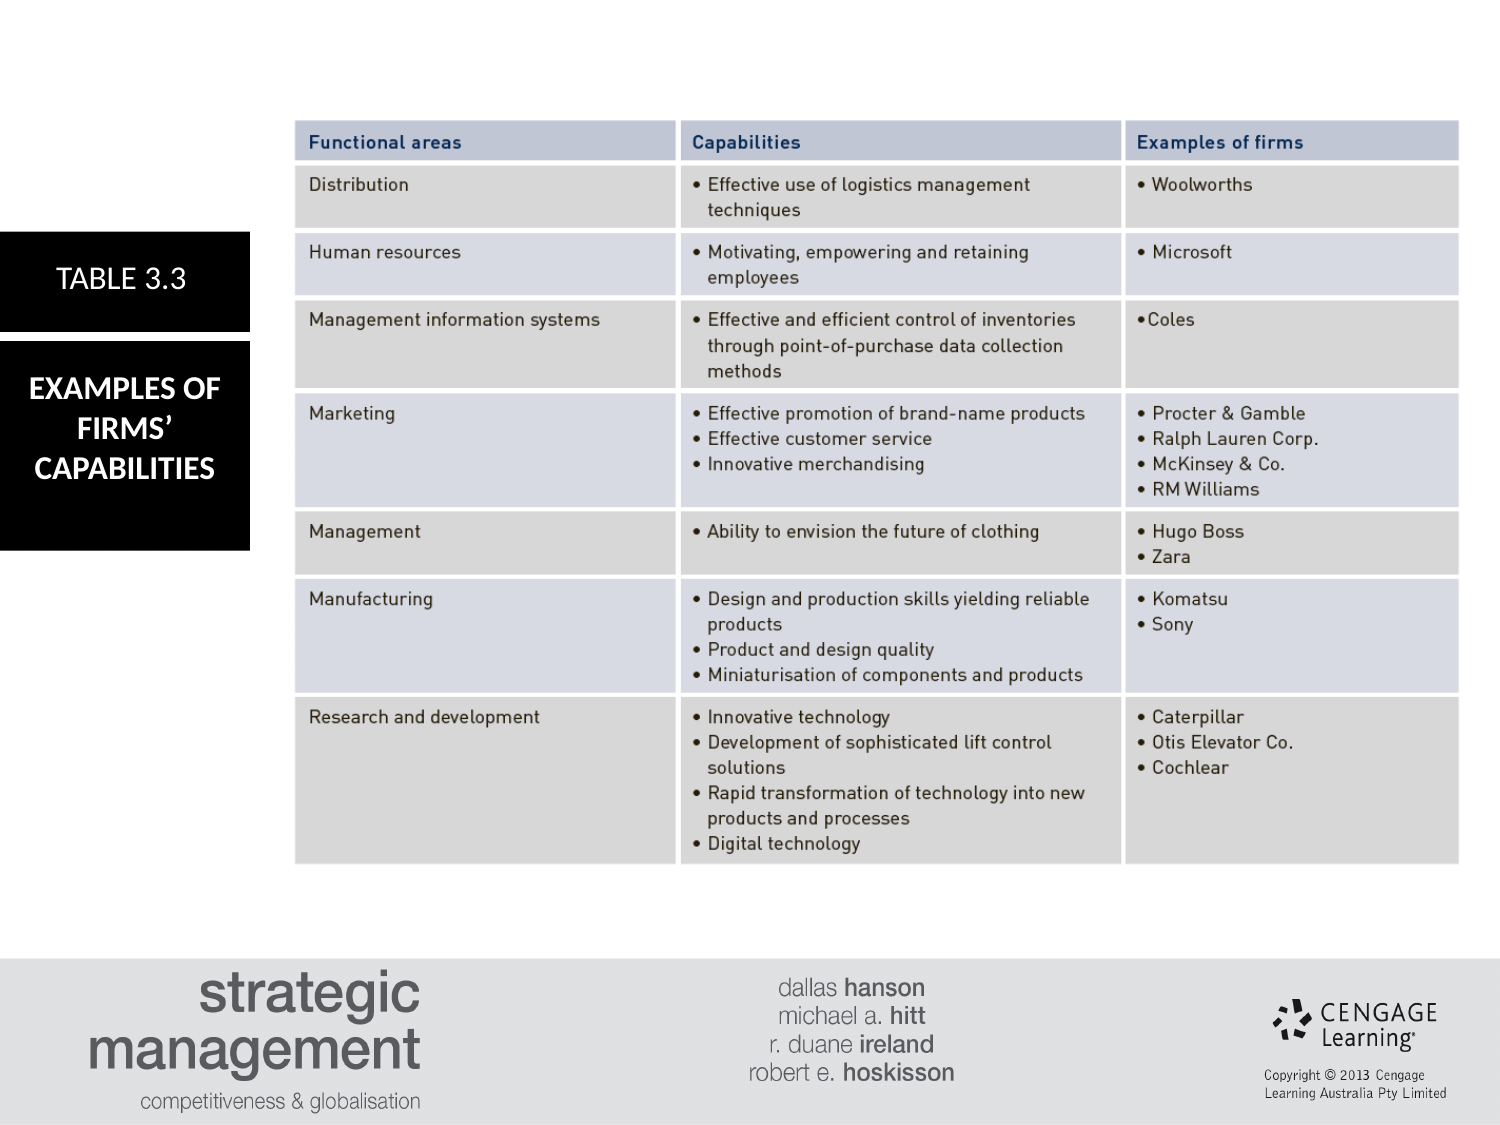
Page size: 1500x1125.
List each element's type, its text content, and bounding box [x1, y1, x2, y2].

picture [0, 0, 1500, 1125]
text_box TABLE 3.3 EXAMPLES OF FIRMS’ CAPABILITIES [0, 337, 250, 551]
text_box [262, 224, 1388, 1005]
text_box TABLE 3.3 EXAMPLES OF FIRMS’ CAPABILITIES [0, 231, 250, 336]
